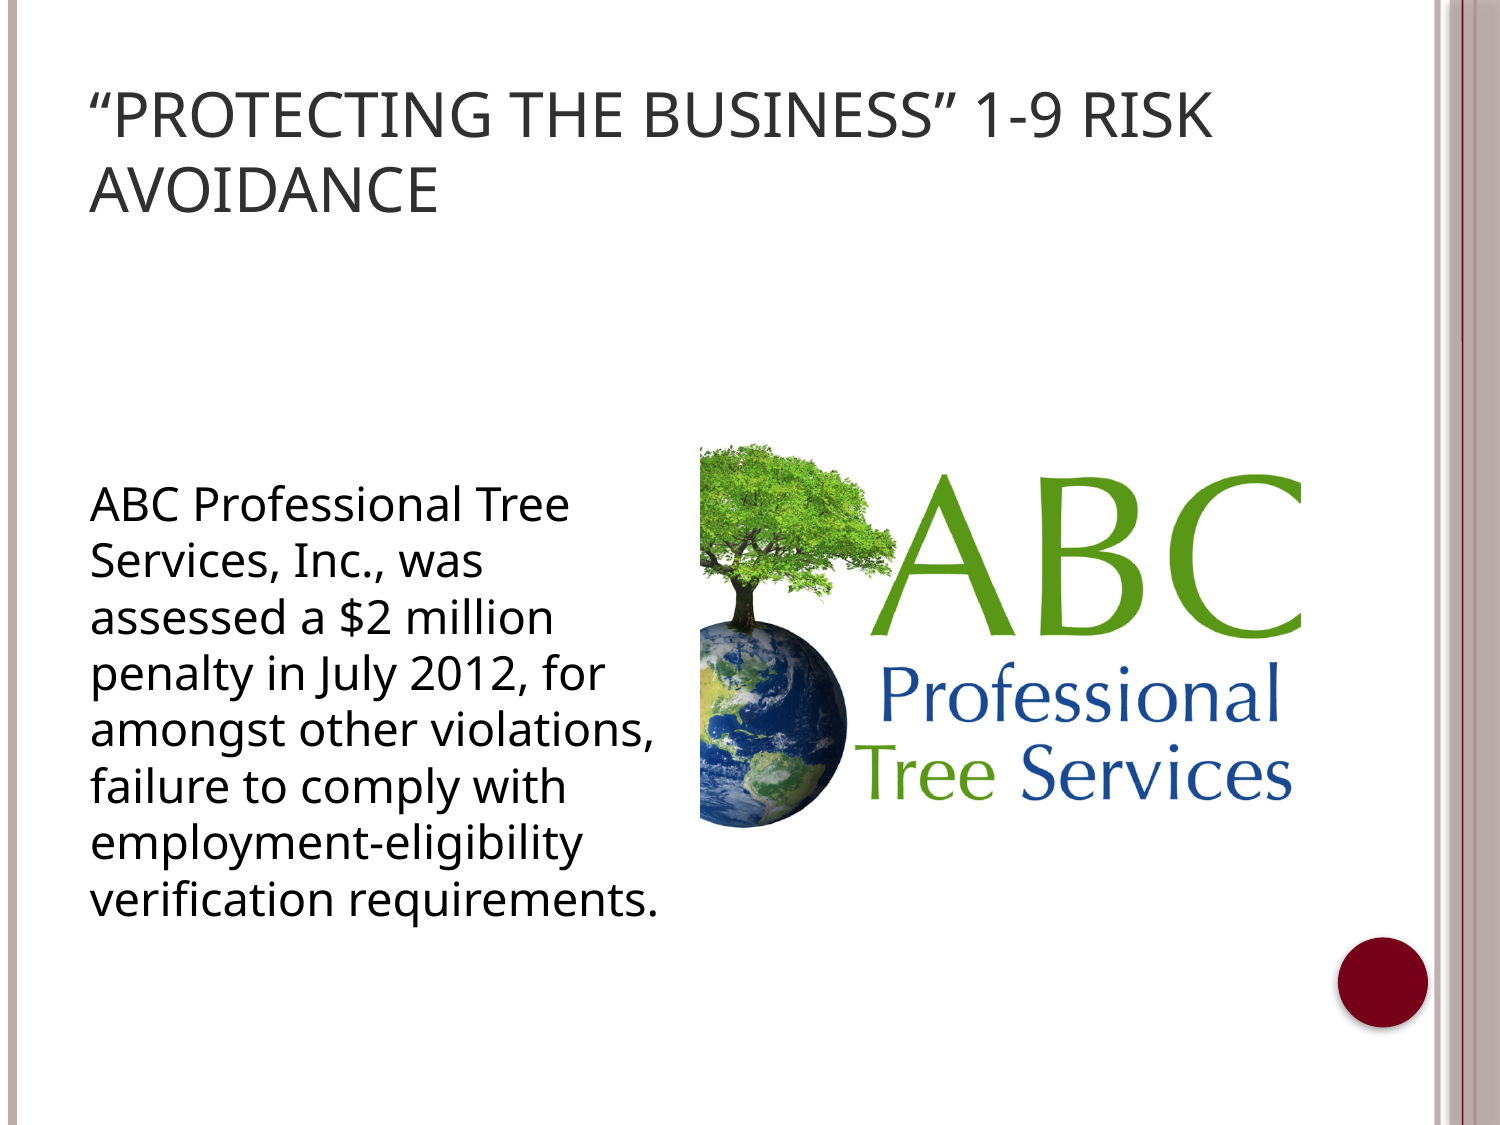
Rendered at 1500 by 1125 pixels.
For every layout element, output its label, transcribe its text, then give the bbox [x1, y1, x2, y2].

title “Protecting The Business” 1-9 Risk Avoidance [75, 45, 1300, 233]
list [699, 411, 1301, 863]
list ABC Professional Tree Services, Inc., was assessed a $2 million penalty in July 2012, for amongst other violations, failure to comply with employment-eligibility verification requirements. [75, 262, 688, 1013]
